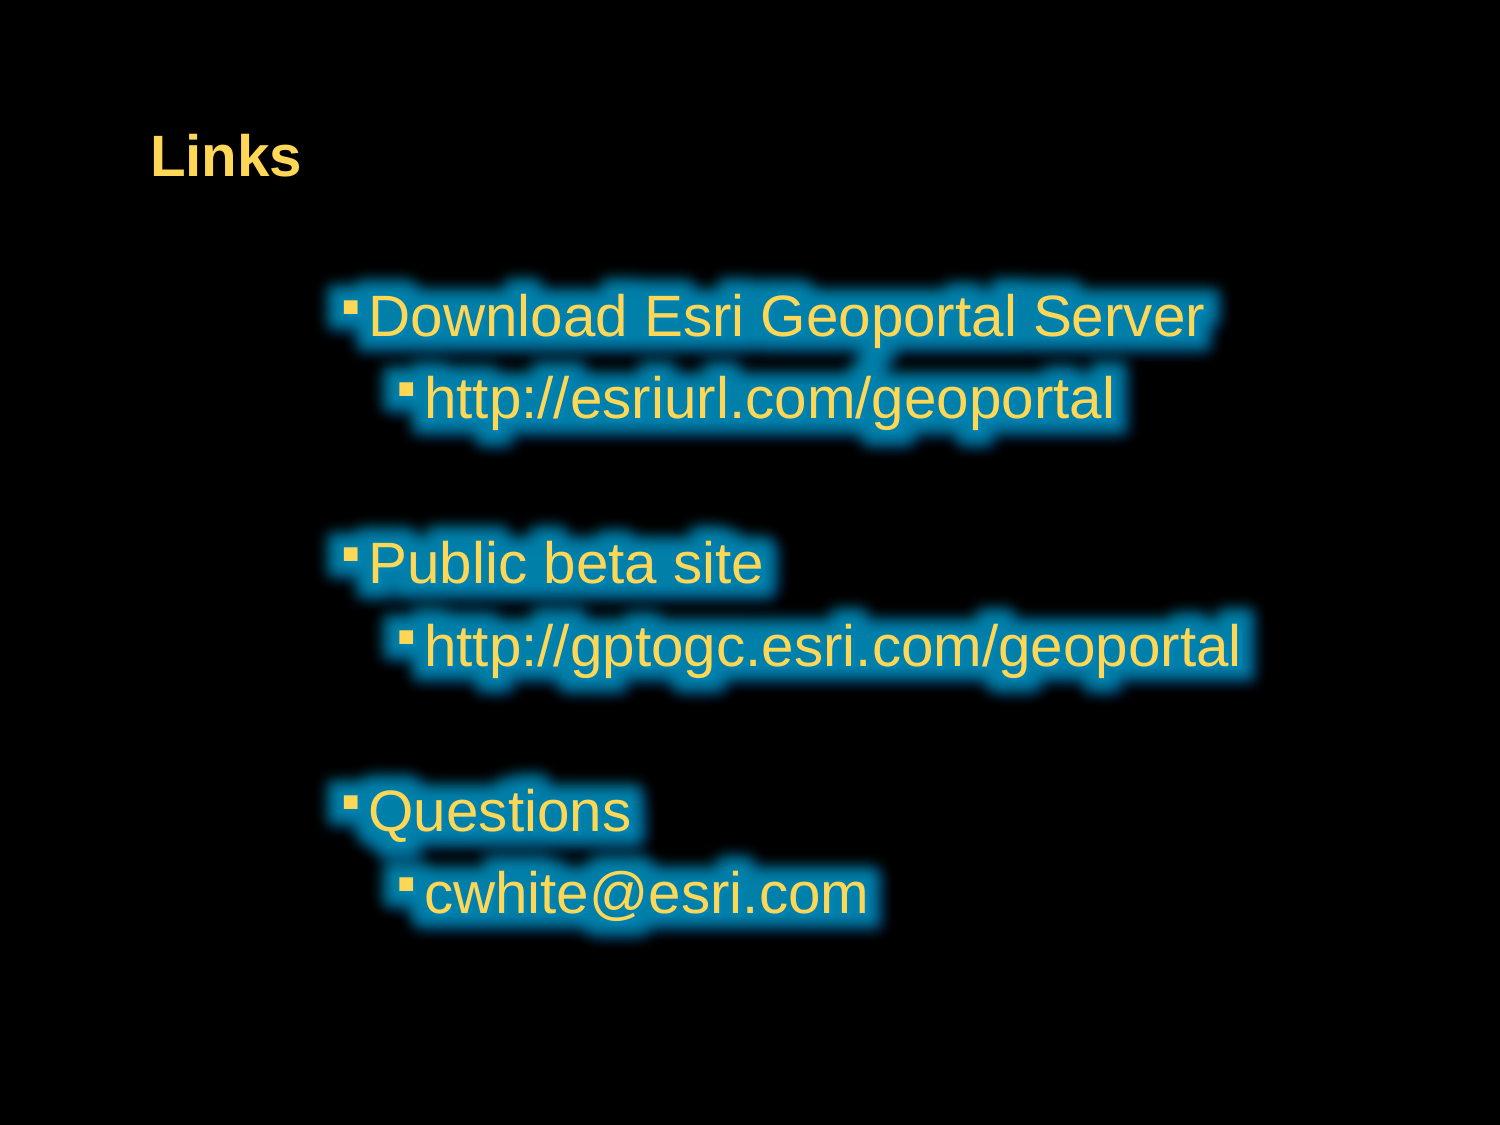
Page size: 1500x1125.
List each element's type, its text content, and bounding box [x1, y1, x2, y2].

picture [260, 252, 1386, 991]
text_box Download Esri Geoportal Server http://esriurl.com/geoportal Public beta site http://gptogc.esri.com/geoportal Questions cwhite@esri.com [278, 270, 1367, 971]
title Links [149, 118, 1351, 199]
